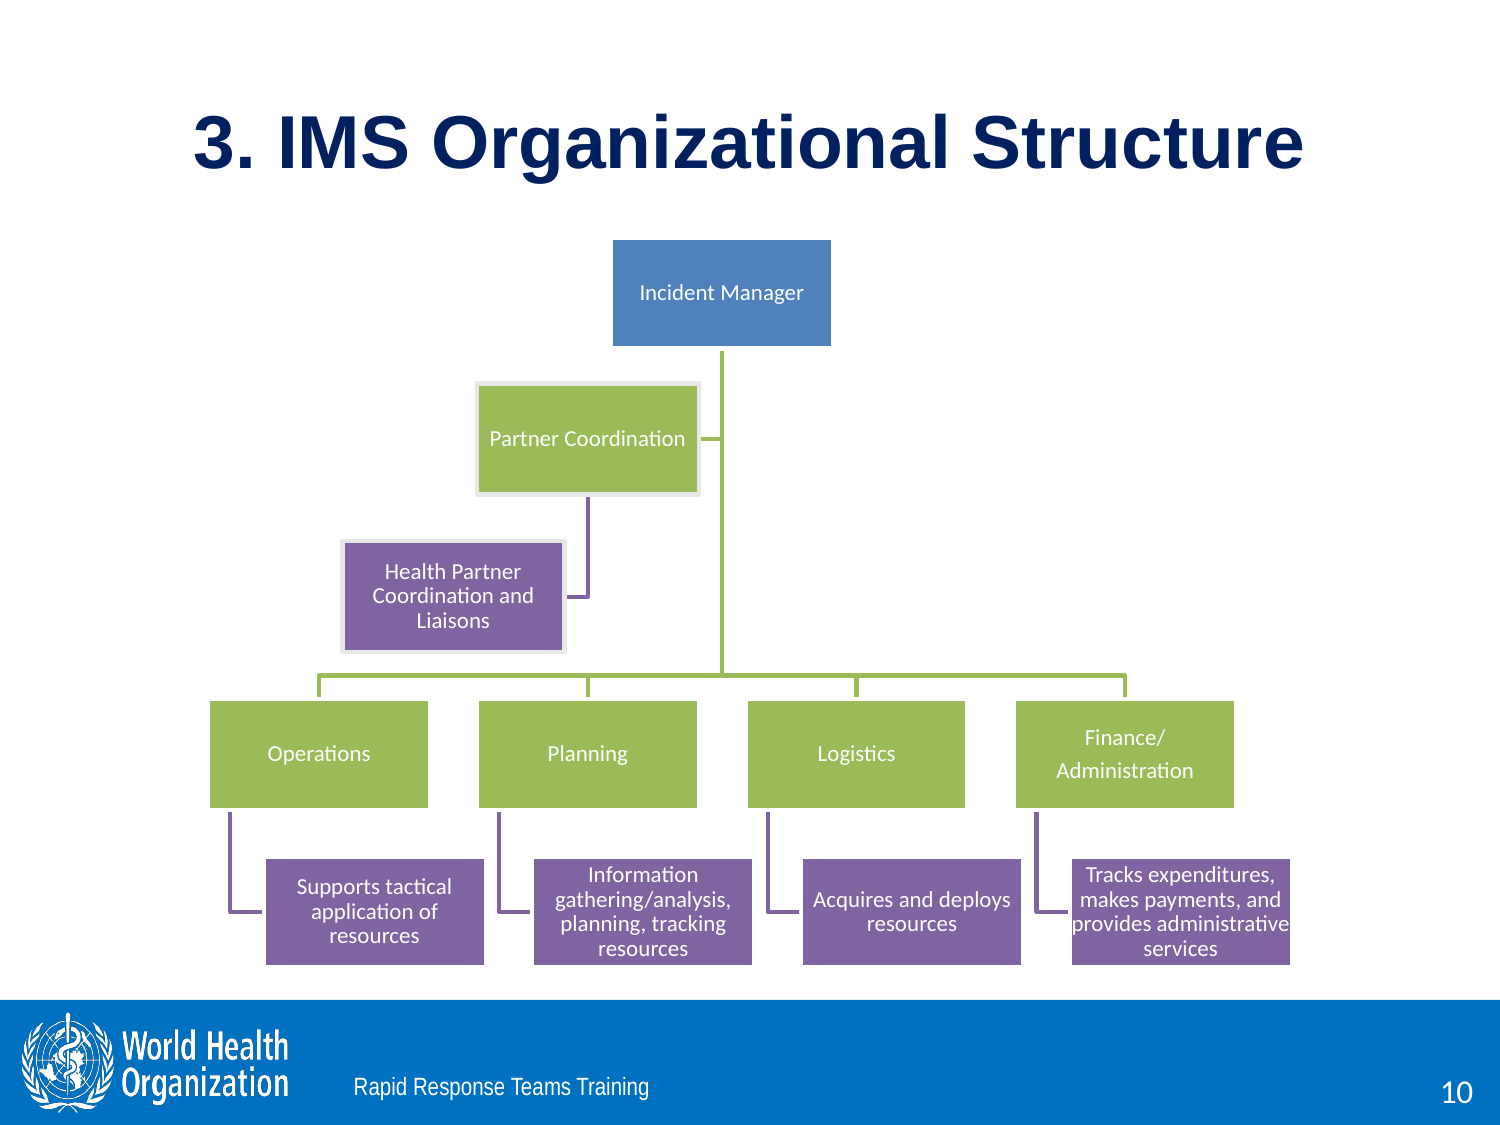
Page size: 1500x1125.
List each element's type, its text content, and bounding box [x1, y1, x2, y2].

picture [21, 1012, 288, 1113]
title 3. IMS Organizational Structure [75, 45, 1425, 233]
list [74, 237, 1426, 981]
